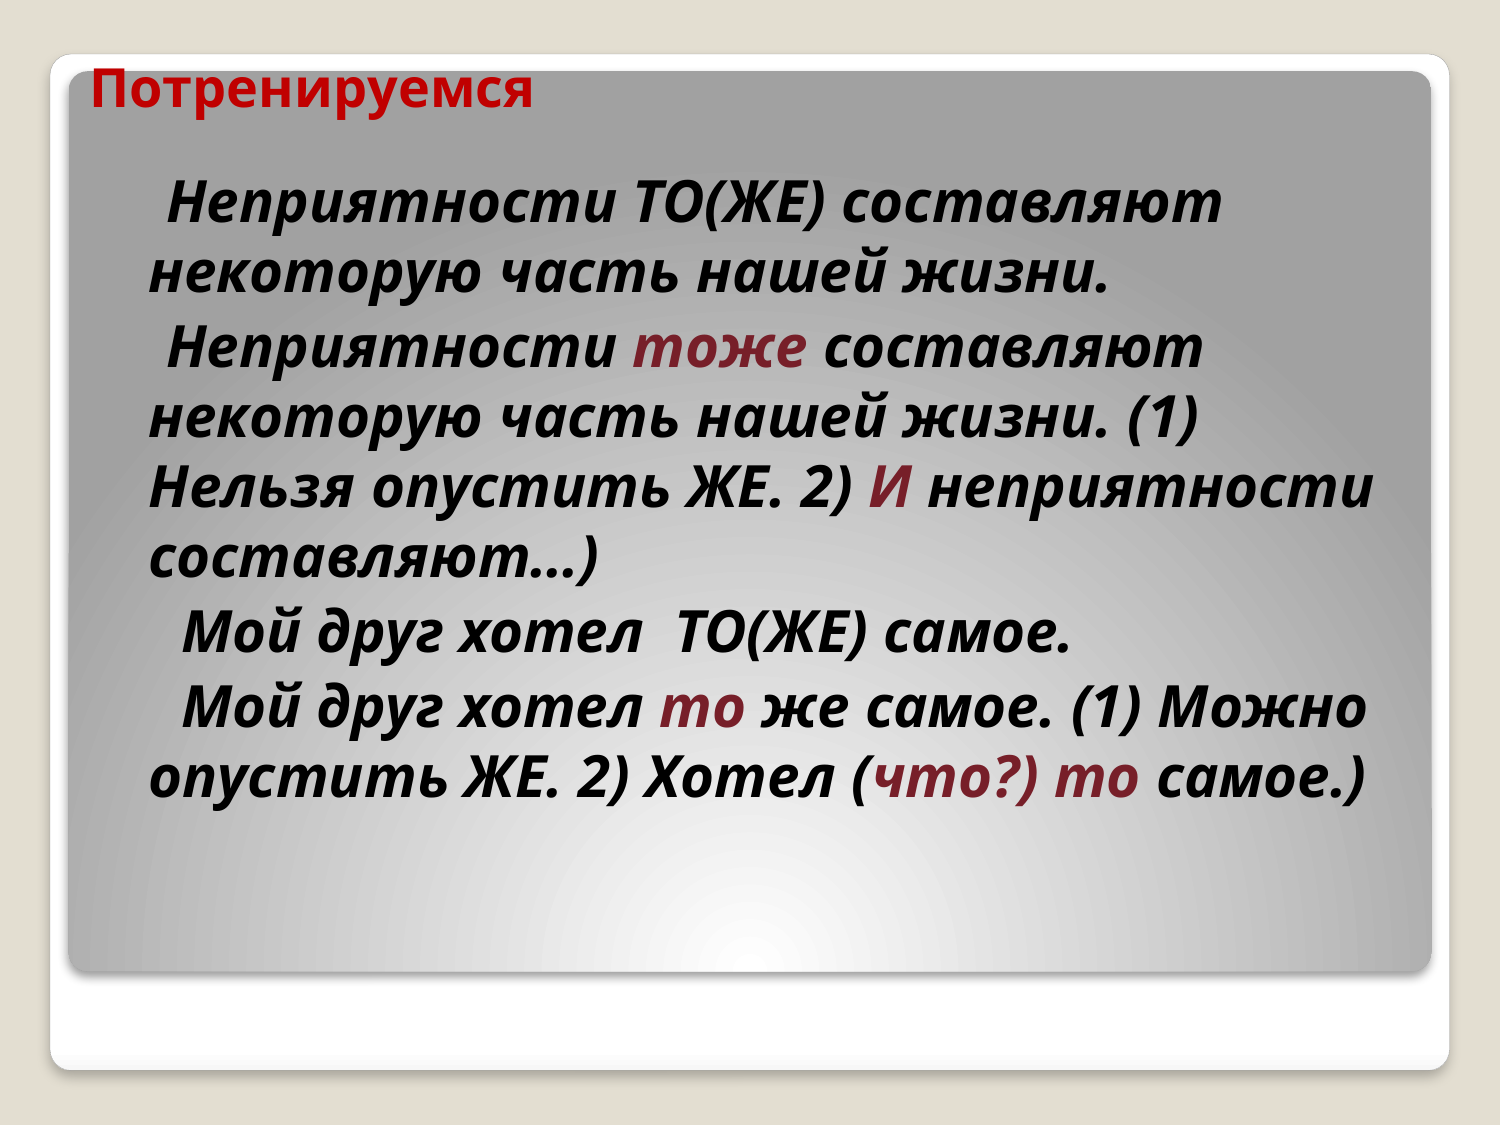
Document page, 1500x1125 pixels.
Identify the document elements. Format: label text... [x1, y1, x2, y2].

title Потренируемся [75, 45, 1425, 126]
list Неприятности ТО(ЖЕ) составляют некоторую часть нашей жизни. Неприятности тоже составляют некоторую часть нашей жизни. (1) Нельзя опустить ЖЕ. 2) И неприятности составляют…) Мой друг хотел ТО(ЖЕ) самое. Мой друг хотел то же самое. (1) Можно опустить ЖЕ. 2) Хотел (что?) то самое.) [75, 149, 1425, 1005]
